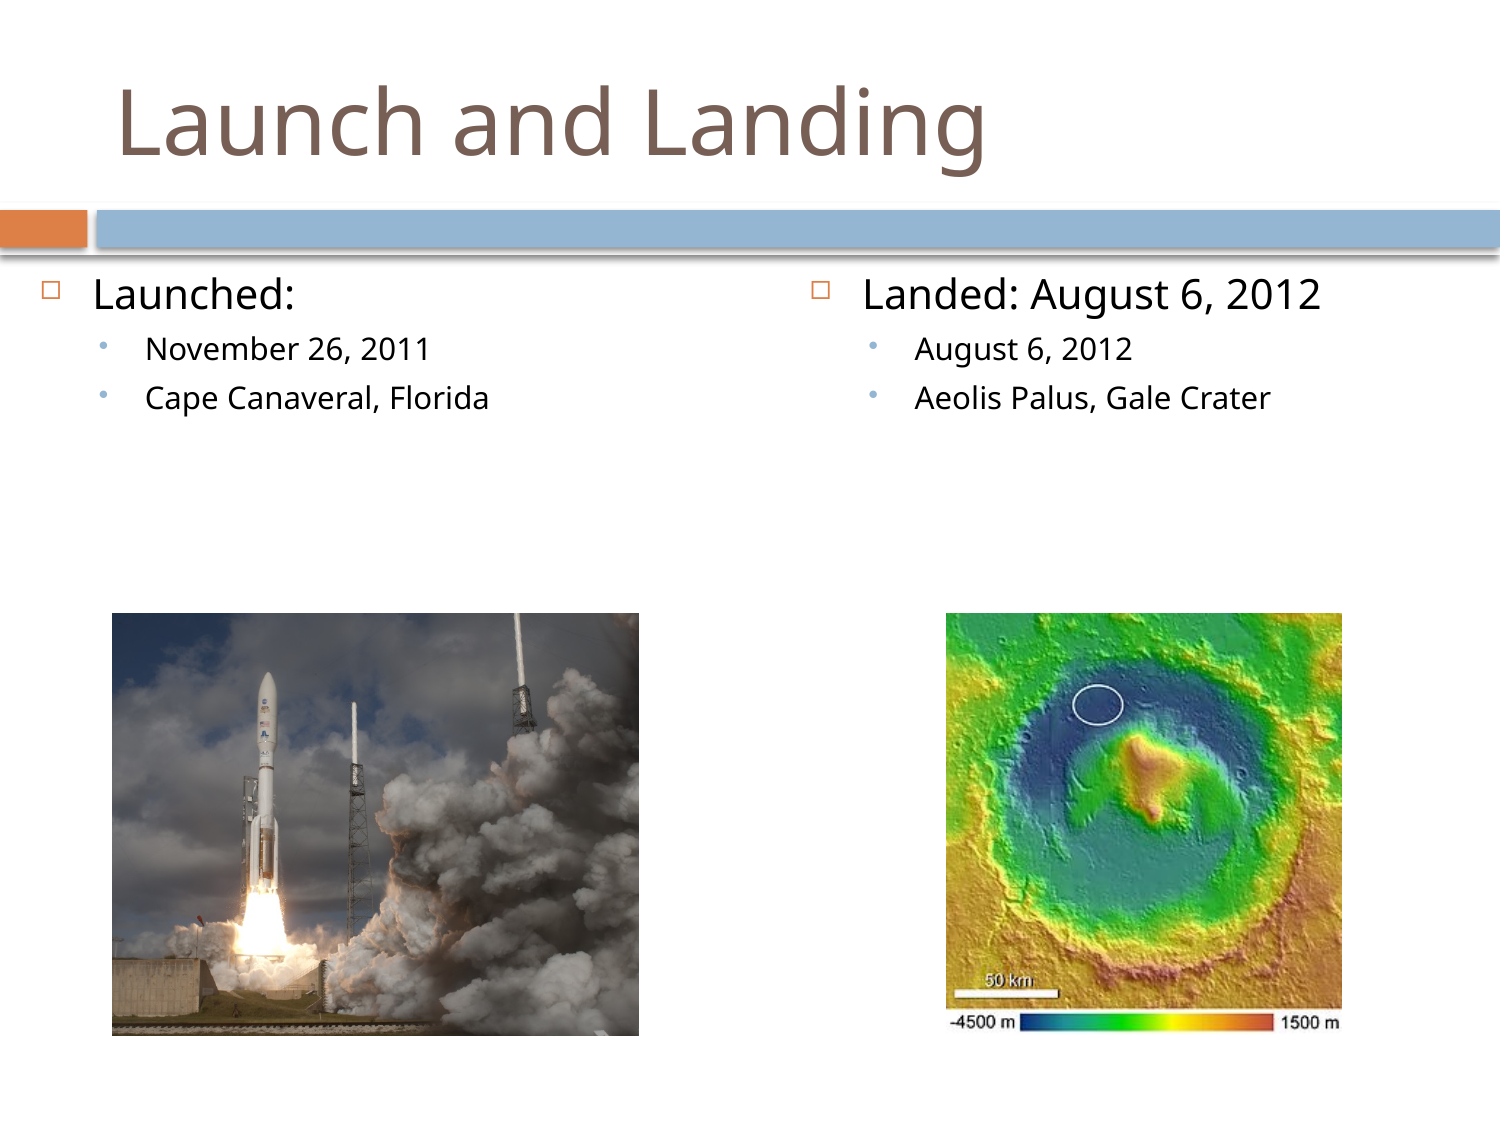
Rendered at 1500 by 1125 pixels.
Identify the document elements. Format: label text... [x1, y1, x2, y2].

picture [112, 613, 640, 1036]
list Landed: August 6, 2012 August 6, 2012 Aeolis Palus, Gale Crater [794, 260, 1433, 1011]
picture [945, 613, 1342, 1036]
list Launched: November 26, 2011 Cape Canaveral, Florida [24, 260, 738, 1011]
title Launch and Landing [99, 37, 1342, 200]
